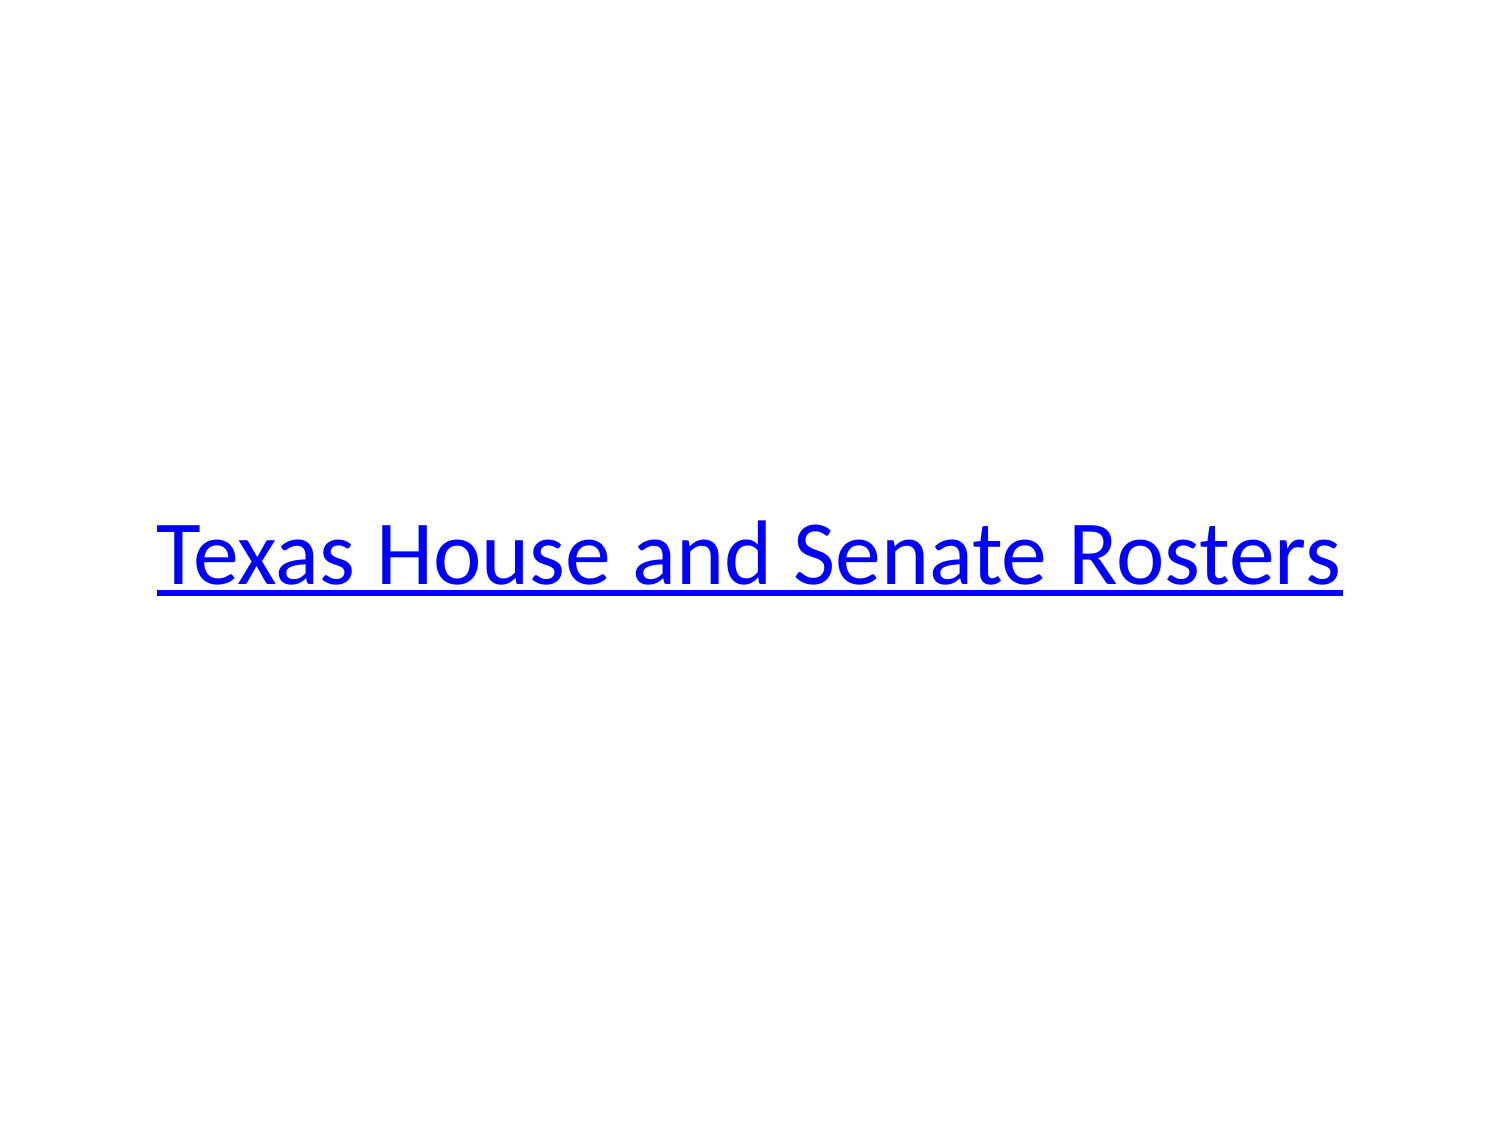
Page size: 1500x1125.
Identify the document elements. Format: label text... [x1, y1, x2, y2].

title Texas House and Senate Rosters [74, 44, 1426, 1051]
